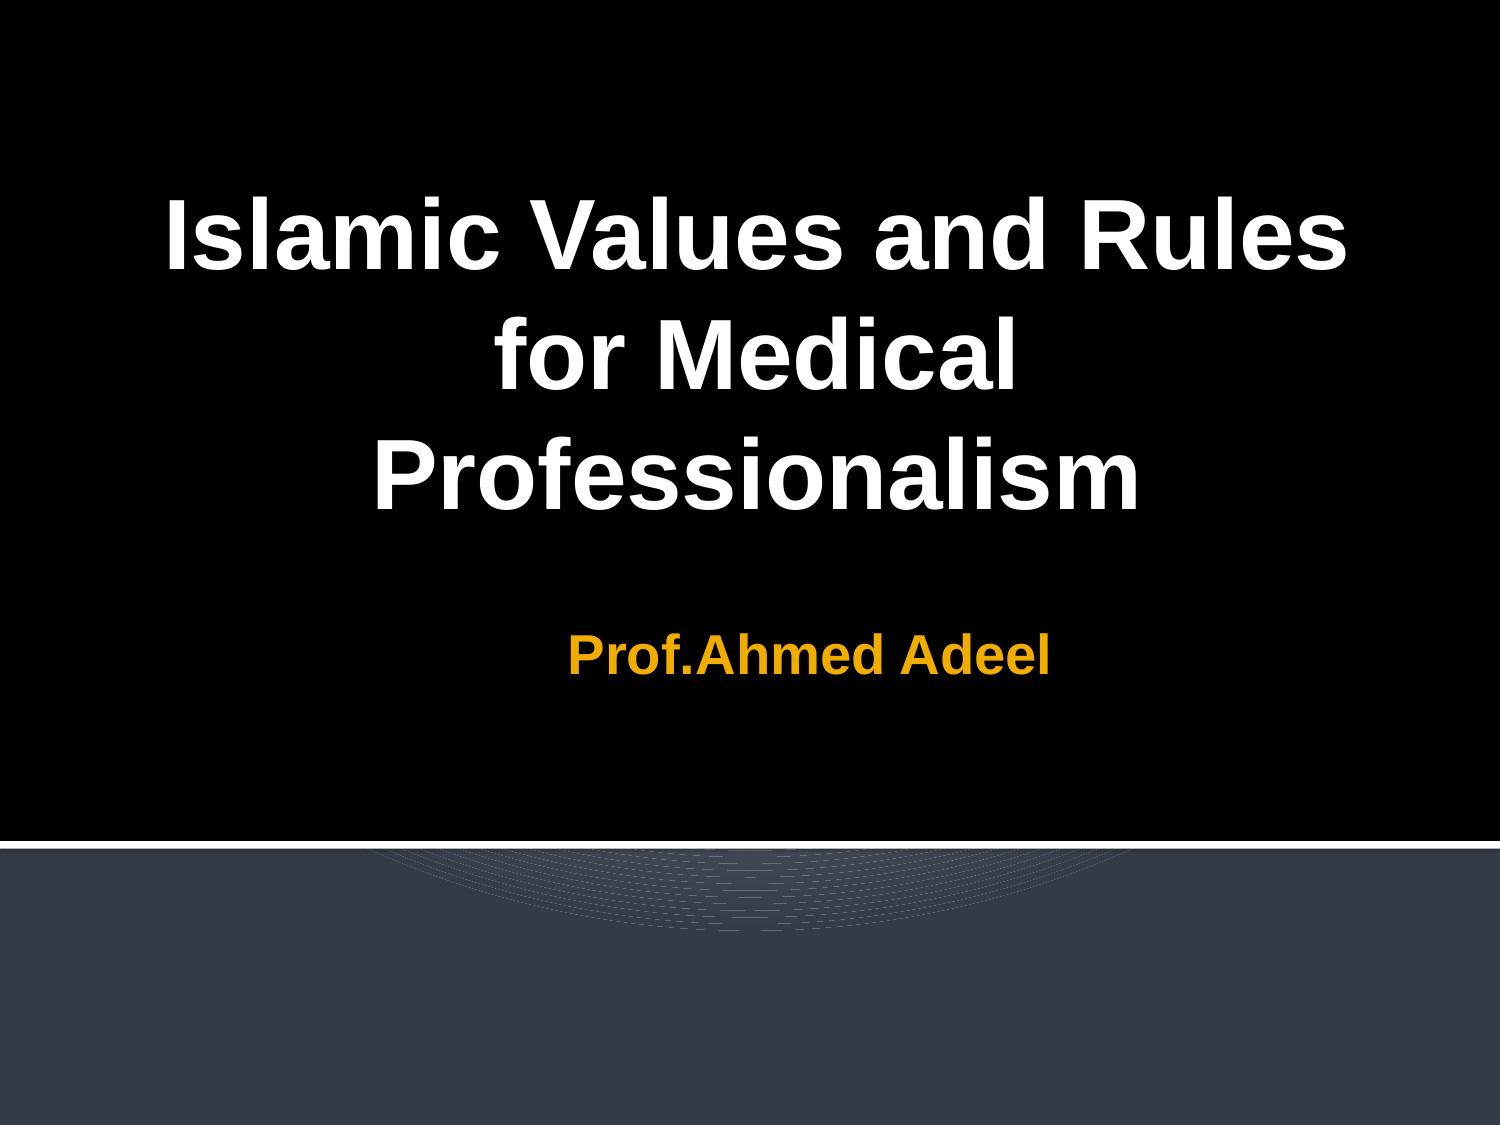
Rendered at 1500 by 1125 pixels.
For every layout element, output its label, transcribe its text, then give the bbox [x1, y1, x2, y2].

title Prof.Ahmed Adeel [112, 618, 1500, 754]
subtitle Islamic Values and Rules for Medical Professionalism [88, 149, 1414, 530]
text_box [445, 632, 1196, 738]
